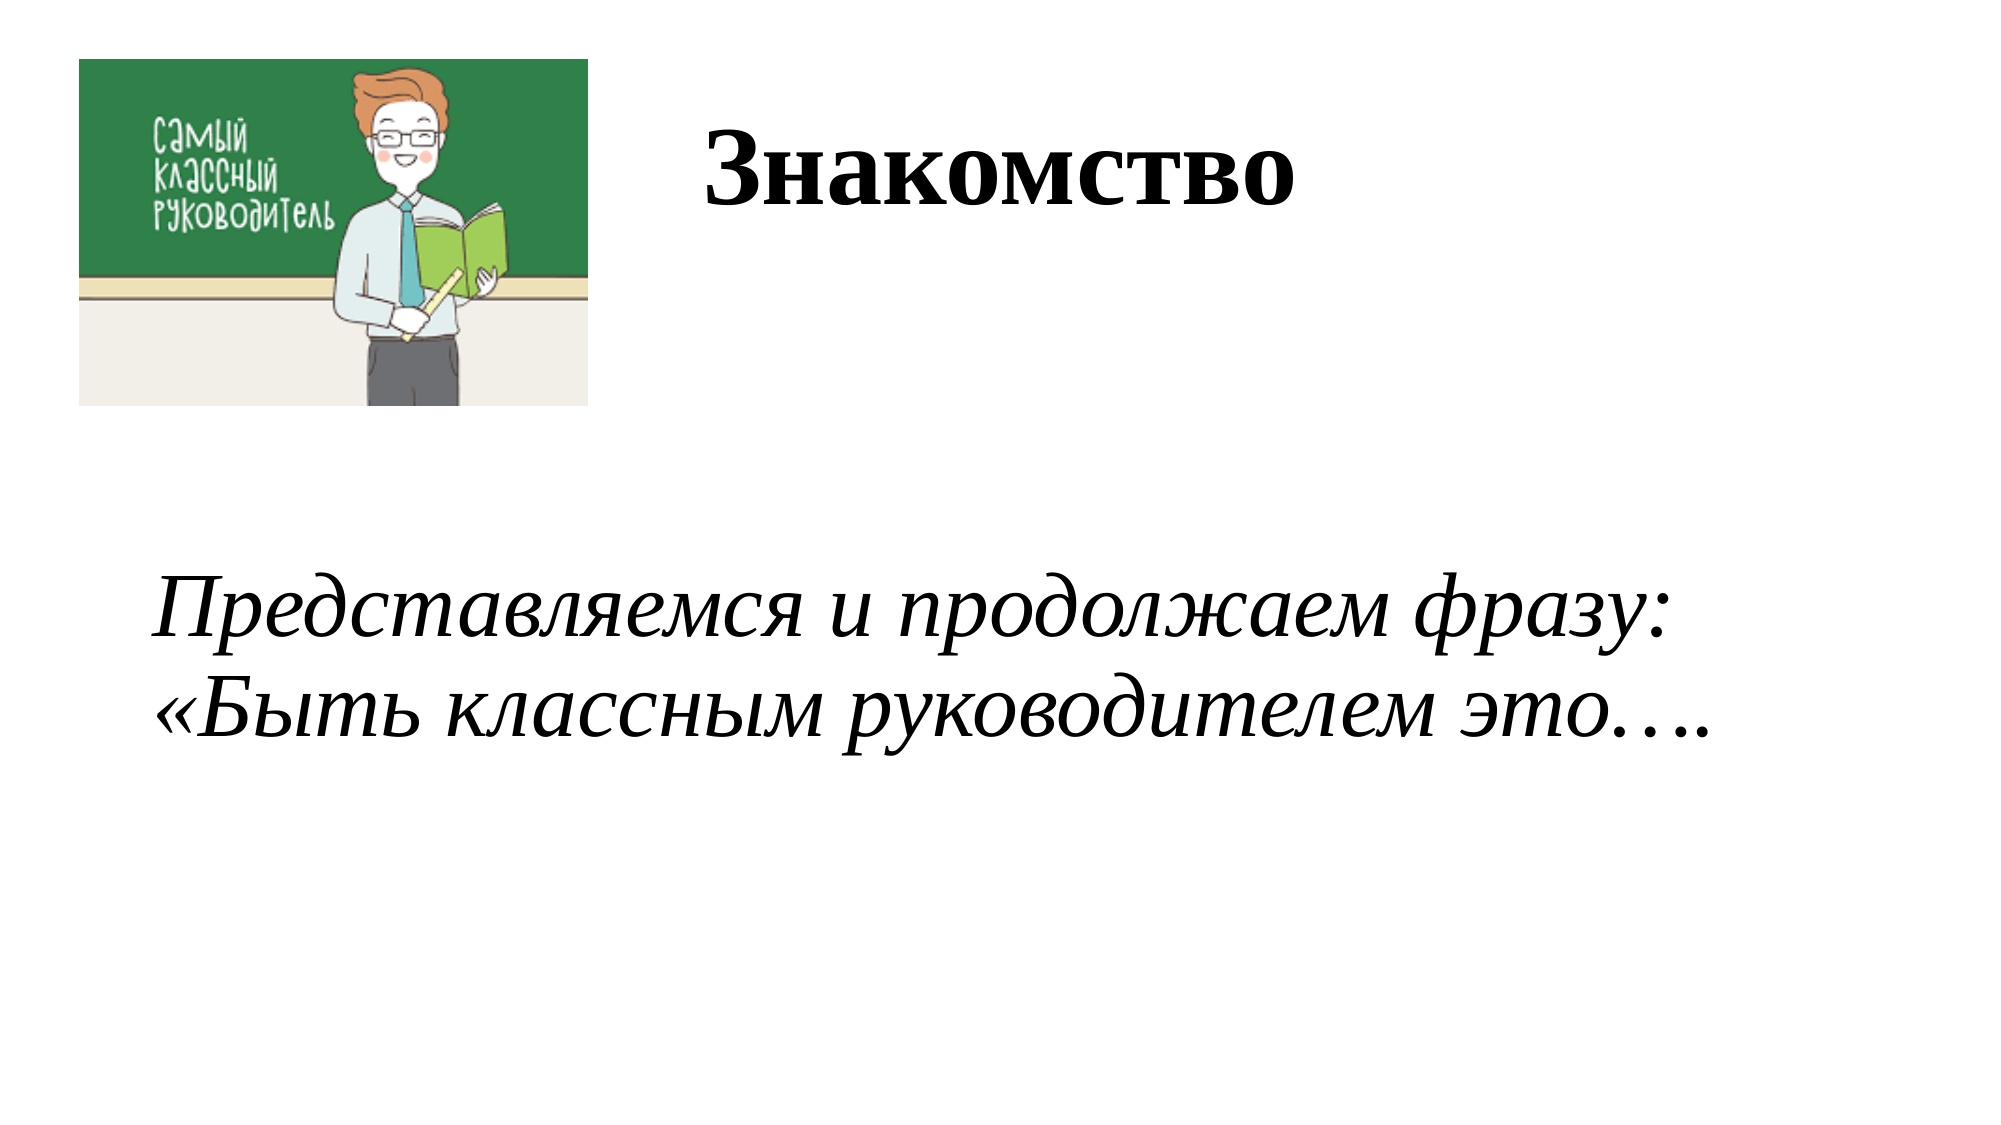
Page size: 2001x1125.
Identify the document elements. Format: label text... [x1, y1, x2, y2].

list Представляемся и продолжаем фразу: «Быть классным руководителем это…. [137, 299, 1863, 1014]
title Знакомство [588, 59, 1863, 278]
picture [79, 59, 588, 406]
